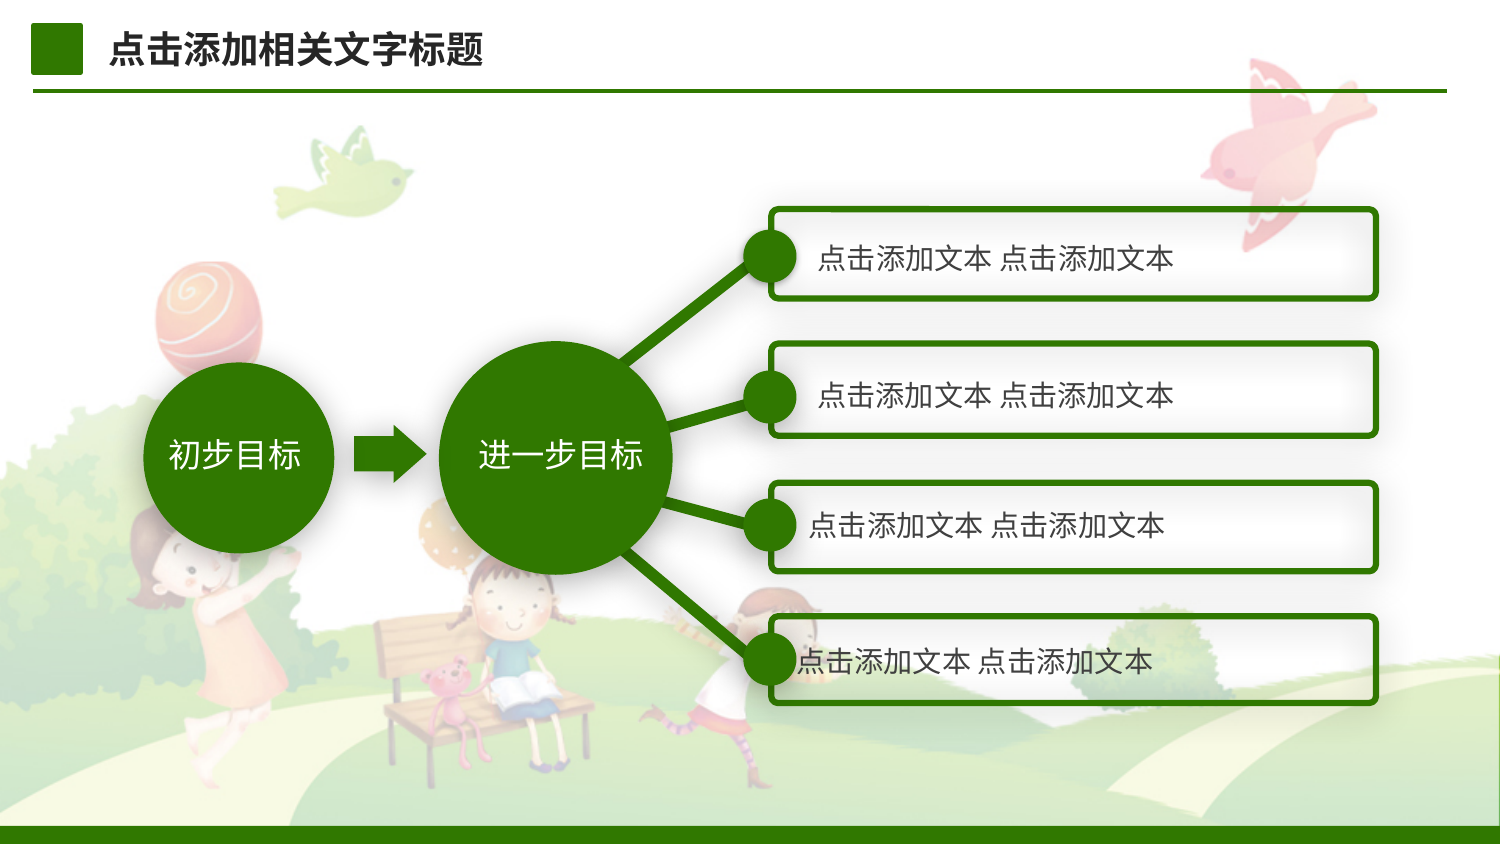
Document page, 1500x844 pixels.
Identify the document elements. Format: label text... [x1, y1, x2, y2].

text_box [742, 369, 798, 425]
text_box 点击添加文本 点击添加文本 [802, 369, 1319, 420]
text_box [770, 342, 1377, 437]
text_box [772, 482, 1377, 573]
text_box [648, 580, 735, 646]
text_box [357, 424, 428, 484]
text_box [742, 228, 798, 284]
text_box 点击添加文本 点击添加文本 [804, 499, 1320, 550]
text_box [687, 404, 726, 429]
text_box [31, 23, 83, 75]
text_box [770, 208, 1377, 300]
text_box [742, 631, 798, 687]
text_box 点击添加相关文字标题 [94, 18, 499, 79]
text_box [440, 342, 680, 573]
text_box [642, 265, 743, 341]
text_box [742, 497, 798, 553]
text_box [687, 501, 727, 525]
text_box [771, 615, 1377, 704]
text_box [0, 824, 1500, 844]
text_box 点击添加文本 点击添加文本 [805, 635, 1333, 686]
picture [0, 0, 1500, 824]
text_box 点击添加文本 点击添加文本 [803, 232, 1365, 283]
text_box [118, 364, 352, 552]
